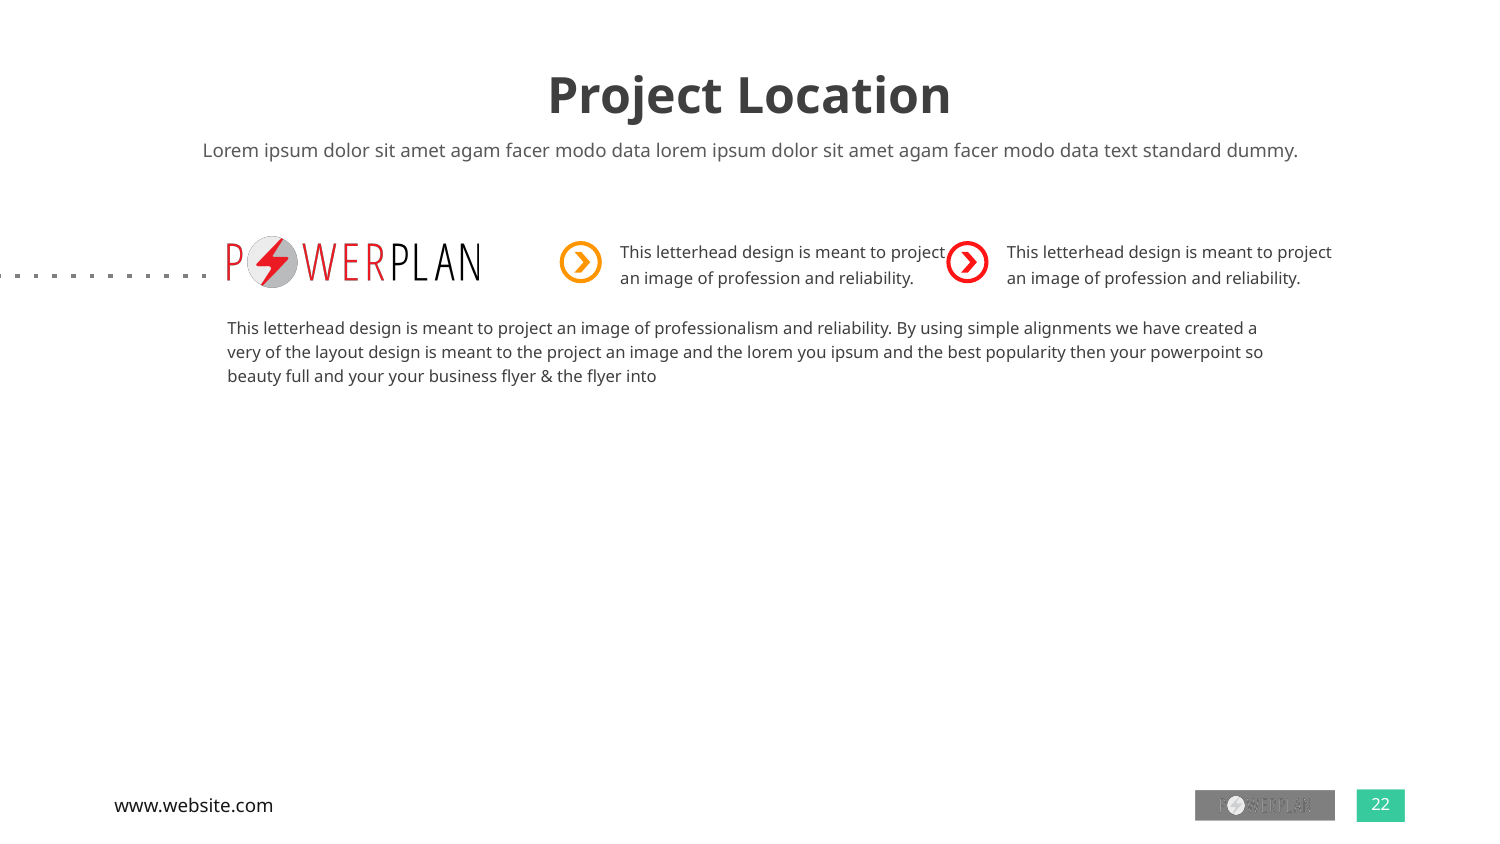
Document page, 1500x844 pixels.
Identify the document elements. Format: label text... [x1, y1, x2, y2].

text_box This letterhead design is meant to project an image of professionalism and reliability. By using simple alignments we have created a very of the layout design is meant to the project an image and the lorem you ipsum and the best popularity then your powerpoint so beauty full and your your business flyer & the flyer into [227, 313, 1274, 387]
list Lorem ipsum dolor sit amet agam facer modo data lorem ipsum dolor sit amet agam facer modo data text standard dummy. [103, 136, 1397, 168]
picture [227, 435, 1274, 844]
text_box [1279, 790, 1336, 821]
slide_number www.website.com [103, 782, 222, 827]
text_box [559, 241, 602, 284]
slide_number ‹#› [1356, 789, 1405, 822]
title Project Location [103, 60, 1397, 136]
text_box This letterhead design is meant to project an image of profession and reliability. [620, 239, 947, 286]
picture [227, 236, 480, 288]
text_box This letterhead design is meant to project an image of profession and reliability. [1006, 239, 1333, 286]
text_box [946, 241, 989, 284]
